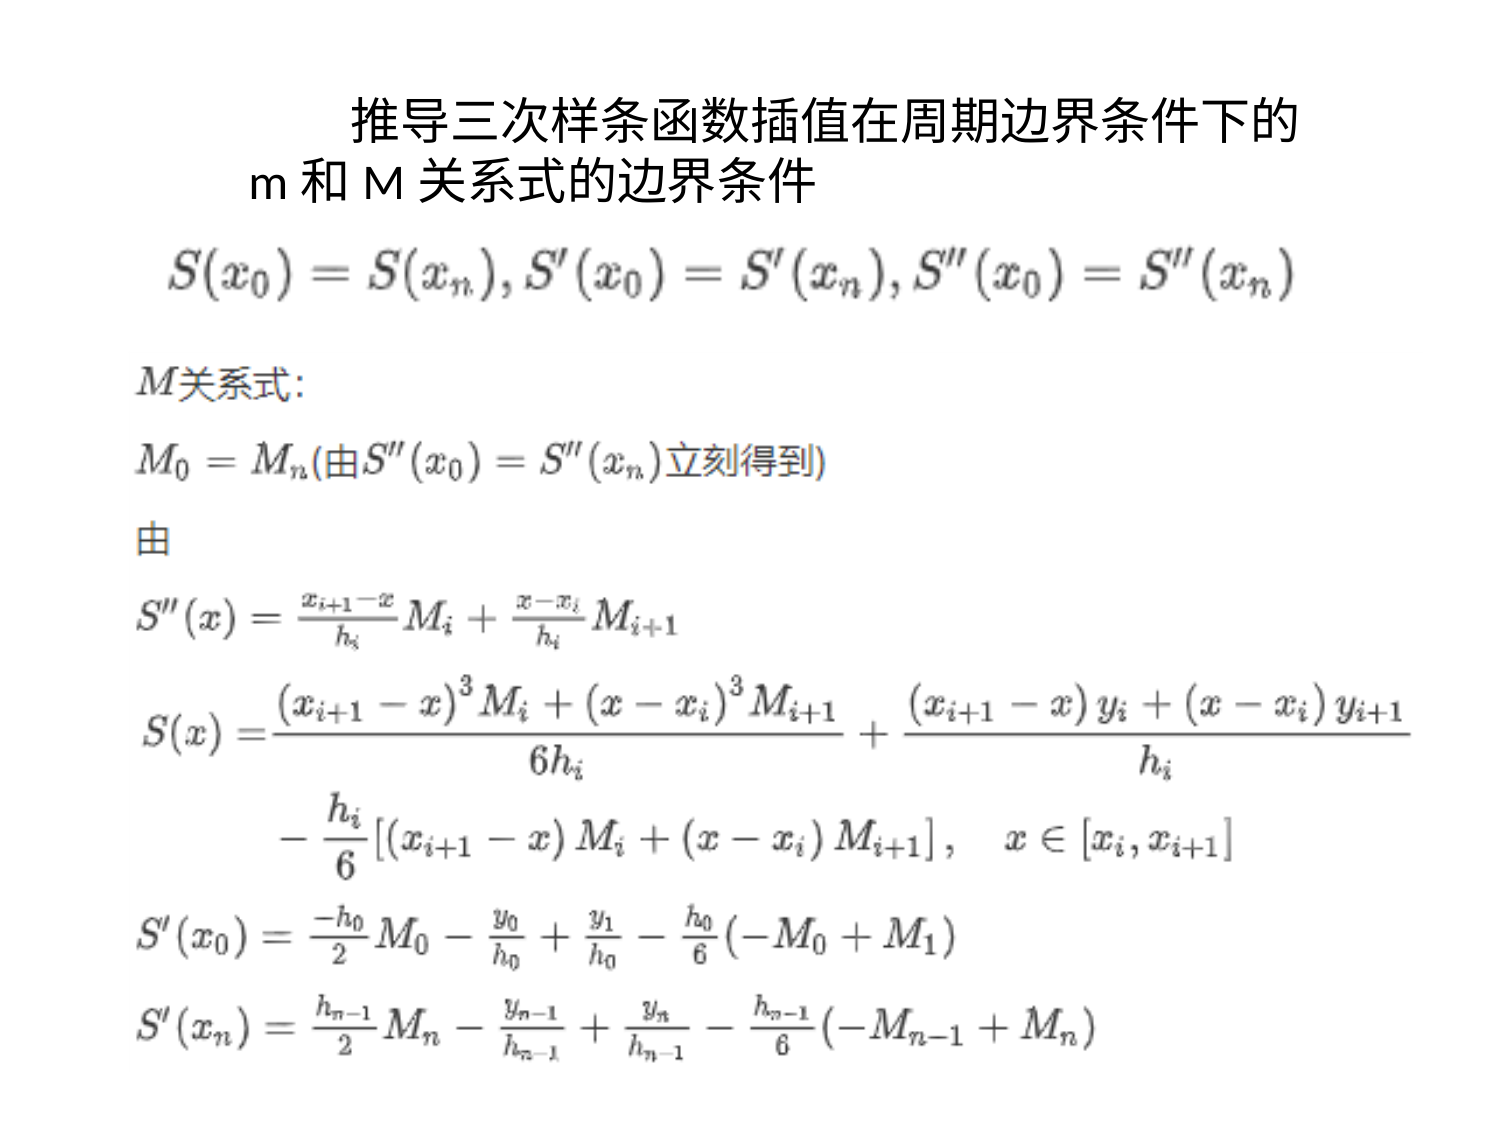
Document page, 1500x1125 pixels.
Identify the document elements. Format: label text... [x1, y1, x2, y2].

picture [128, 351, 1424, 1073]
text_box 推导三次样条函数插值在周期边界条件下的 ​m和​M关系式的边界条件 [233, 81, 1316, 217]
picture [140, 222, 1322, 324]
